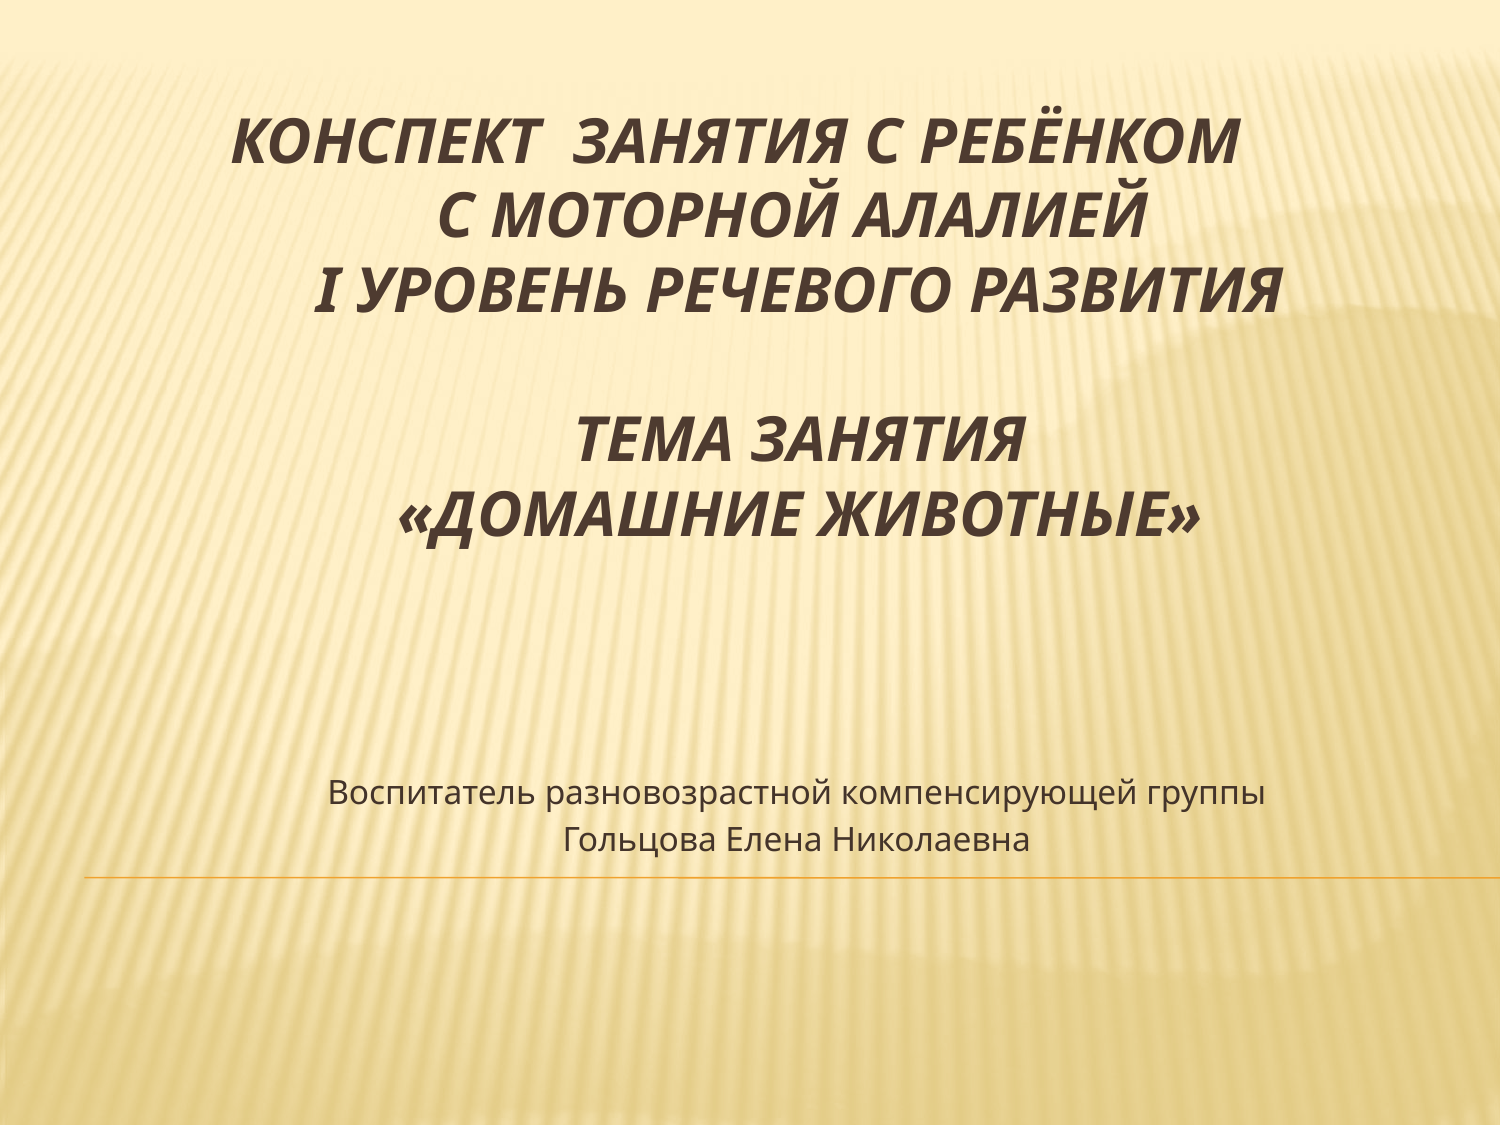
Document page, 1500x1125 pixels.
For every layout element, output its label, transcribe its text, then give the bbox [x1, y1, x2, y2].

subtitle Воспитатель разновозрастной компенсирующей группы Гольцова Елена Николаевна [183, 763, 1412, 866]
title Конспект занятия с ребёнком с моторной алалией I уровень речевого развития Тема занятия «Домашние животные» [46, 93, 1442, 633]
